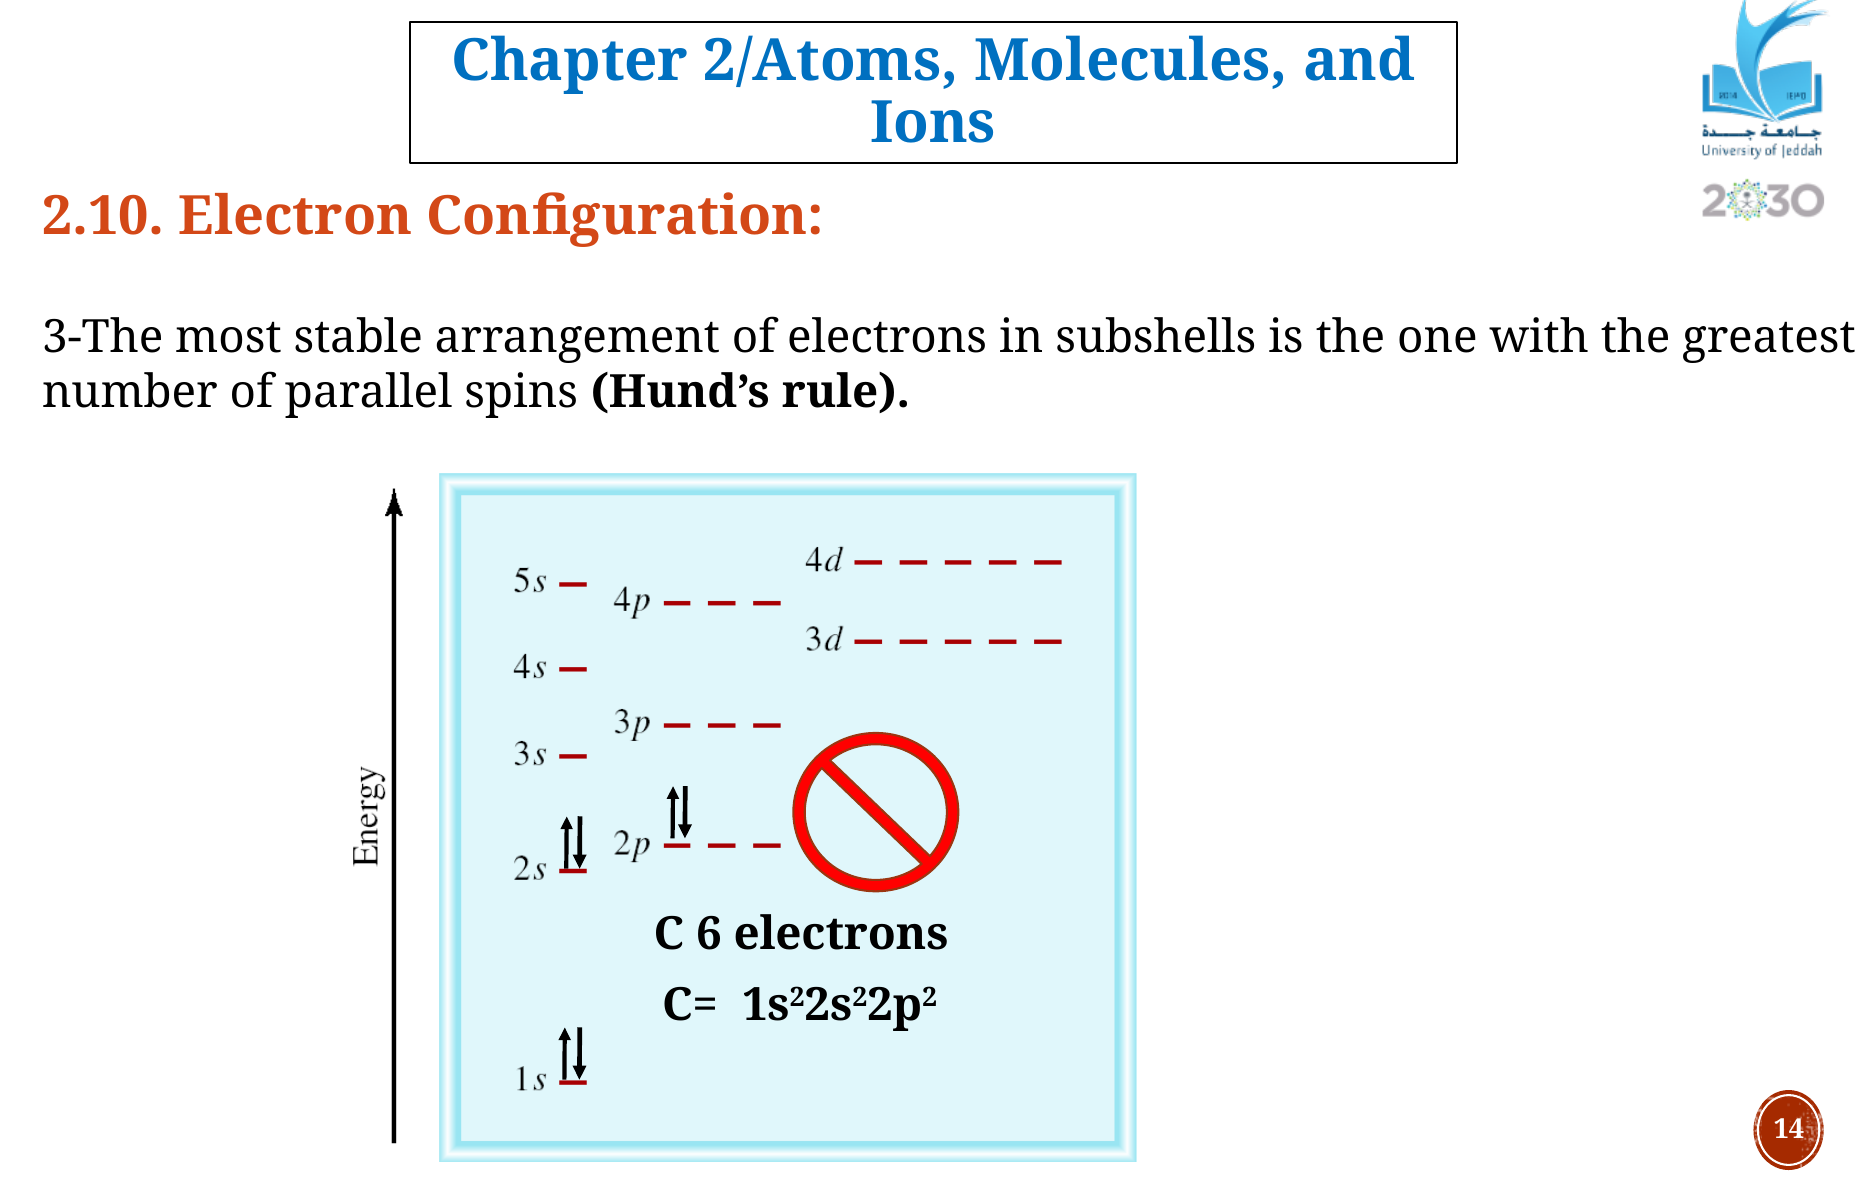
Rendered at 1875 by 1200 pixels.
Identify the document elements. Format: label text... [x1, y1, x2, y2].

picture [1681, 0, 1846, 227]
text_box 3-The most stable arrangement of electrons in subshells is the one with the greatest number of parallel spins (Hund’s rule). [27, 299, 1875, 424]
text_box 2.10. Electron Configuration: [26, 173, 1150, 254]
slide_number 14 [1739, 1097, 1838, 1162]
text_box Chapter 2/Atoms, Molecules, and Ions [409, 21, 1458, 164]
picture [329, 471, 1141, 1162]
